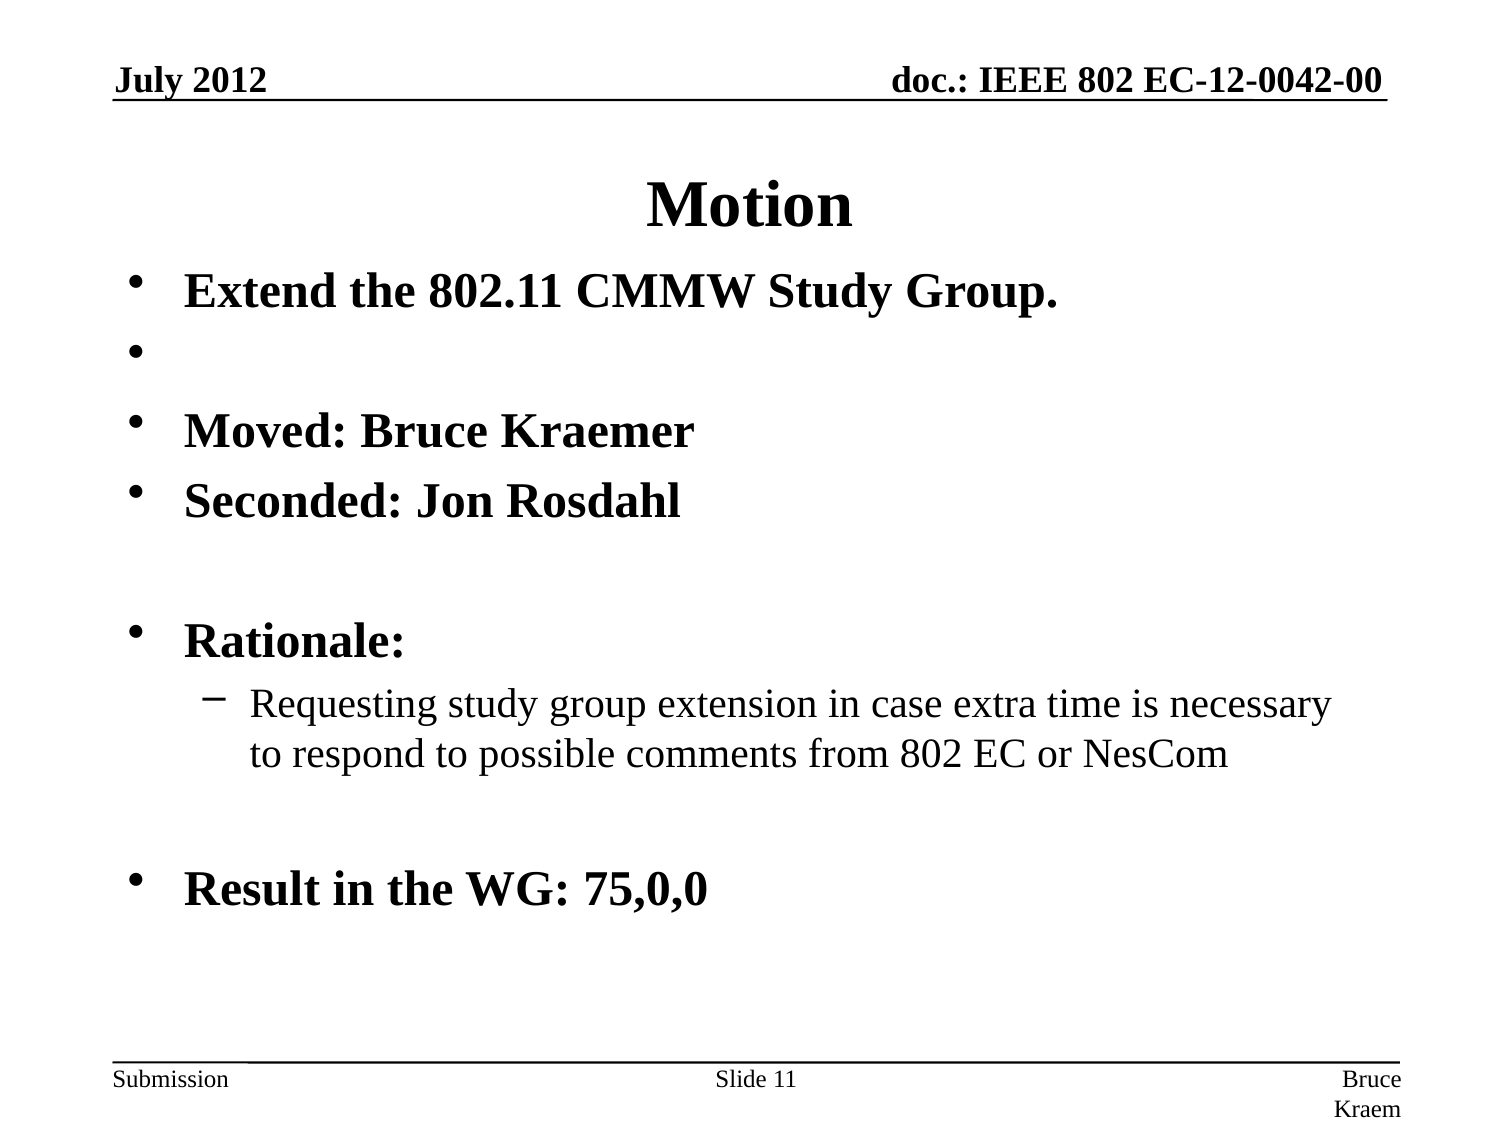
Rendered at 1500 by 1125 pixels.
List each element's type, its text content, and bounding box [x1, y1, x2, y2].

slide_number Slide 11 [712, 1061, 800, 1093]
title Motion [112, 112, 1388, 249]
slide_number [114, 54, 270, 101]
list Extend the 802.11 CMMW Study Group. Moved: Bruce Kraemer Seconded: Jon Rosdahl Rationale: Requesting study group extension in case extra time is necessary to respond to possible comments from 802 EC or NesCom Result in the WG: 75,0,0 [112, 249, 1388, 1000]
footer Bruce Kraemer, Marvell [1324, 1061, 1402, 1093]
